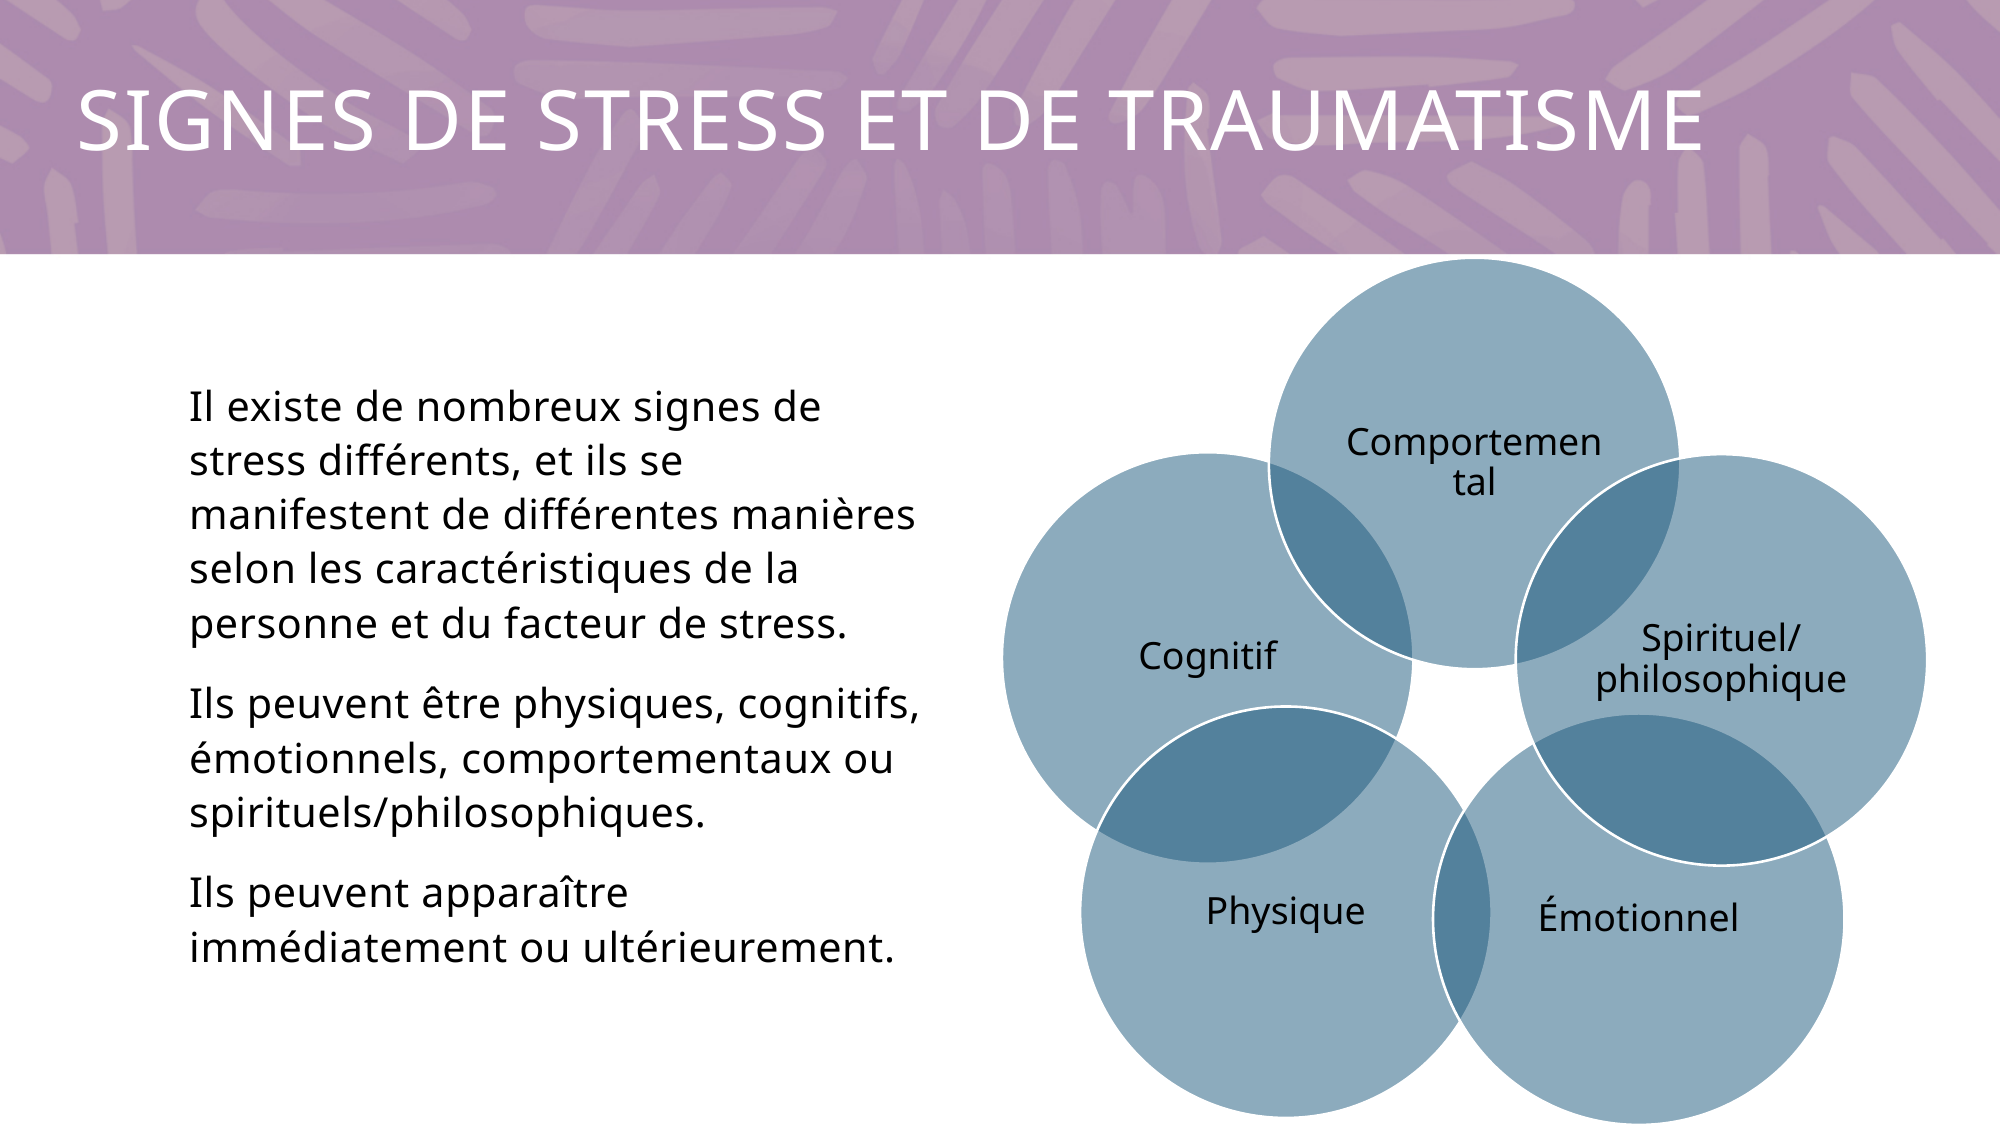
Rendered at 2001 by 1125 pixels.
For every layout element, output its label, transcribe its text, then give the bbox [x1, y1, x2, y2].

title Signes de stress et de traumatisme [61, 33, 1938, 220]
picture [0, 0, 2000, 1125]
list Il existe de nombreux signes de stress différents, et ils se manifestent de différentes manières selon les caractéristiques de la personne et du facteur de stress. Ils peuvent être physiques, cognitifs, émotionnels, comportementaux ou spirituels/philosophiques. Ils peuvent apparaître immédiatement ou ultérieurement. [168, 367, 829, 1028]
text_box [836, 203, 2000, 1125]
